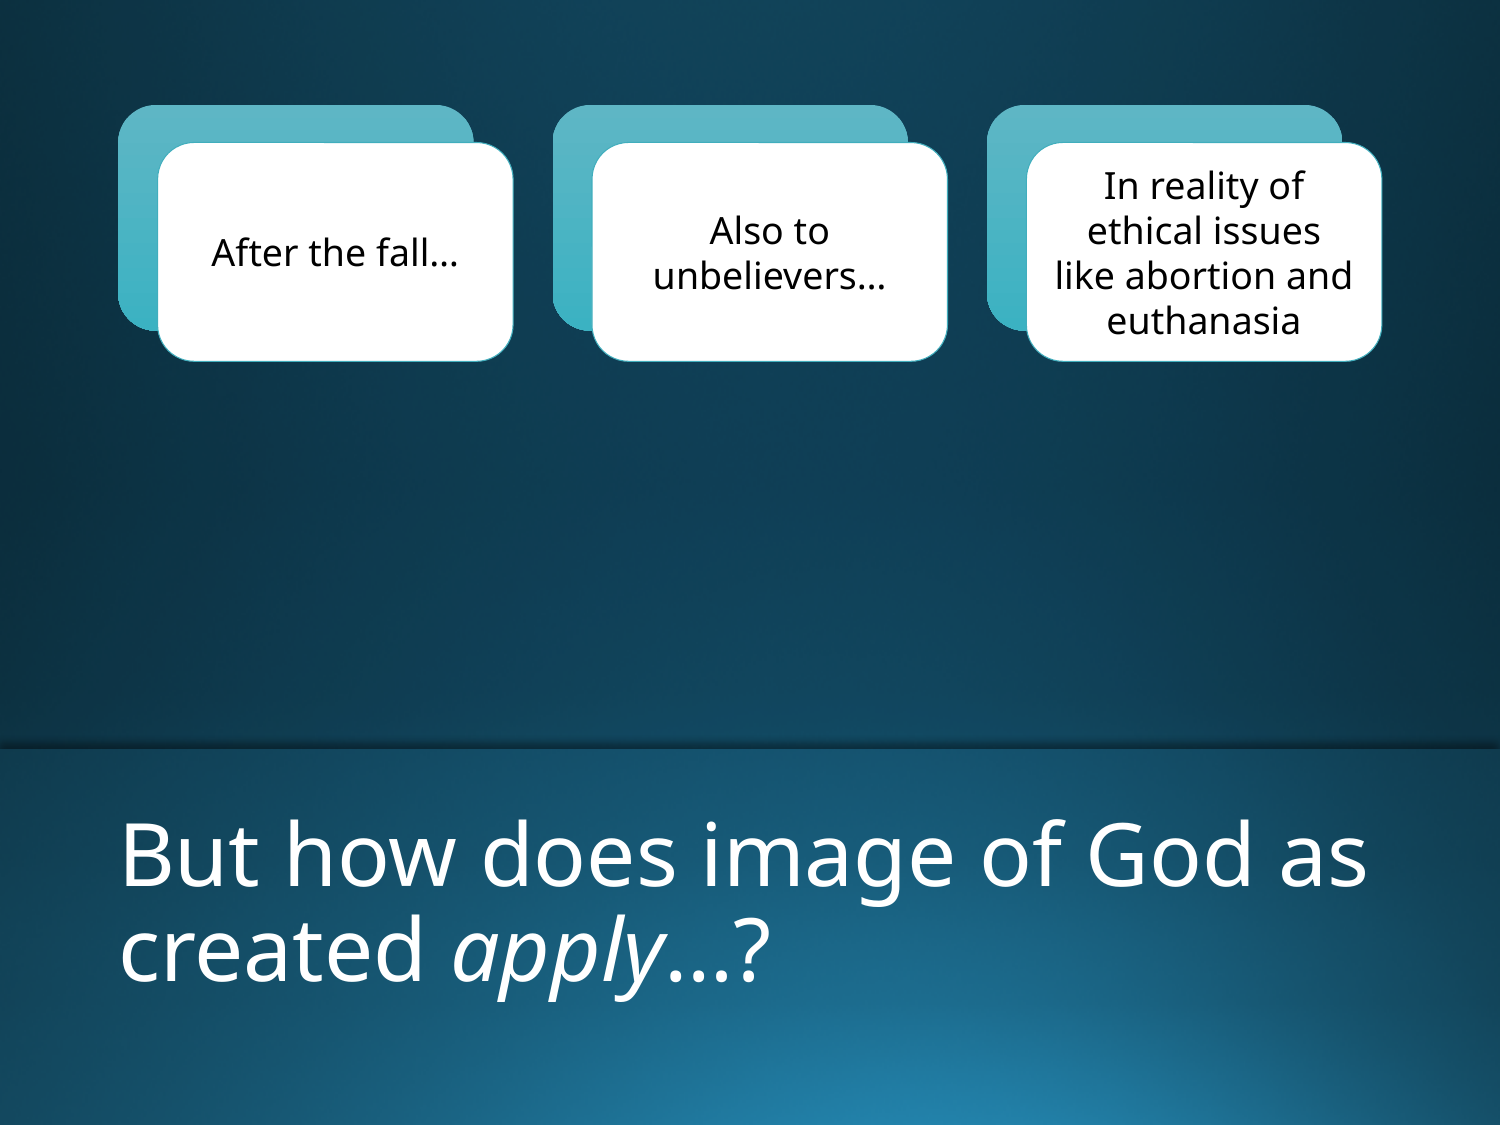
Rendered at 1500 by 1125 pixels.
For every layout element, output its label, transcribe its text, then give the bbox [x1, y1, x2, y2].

title But how does image of God as created apply…? [103, 803, 1397, 1014]
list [118, 104, 1382, 695]
text_box [0, 0, 1500, 738]
text_box [0, 749, 1500, 1125]
